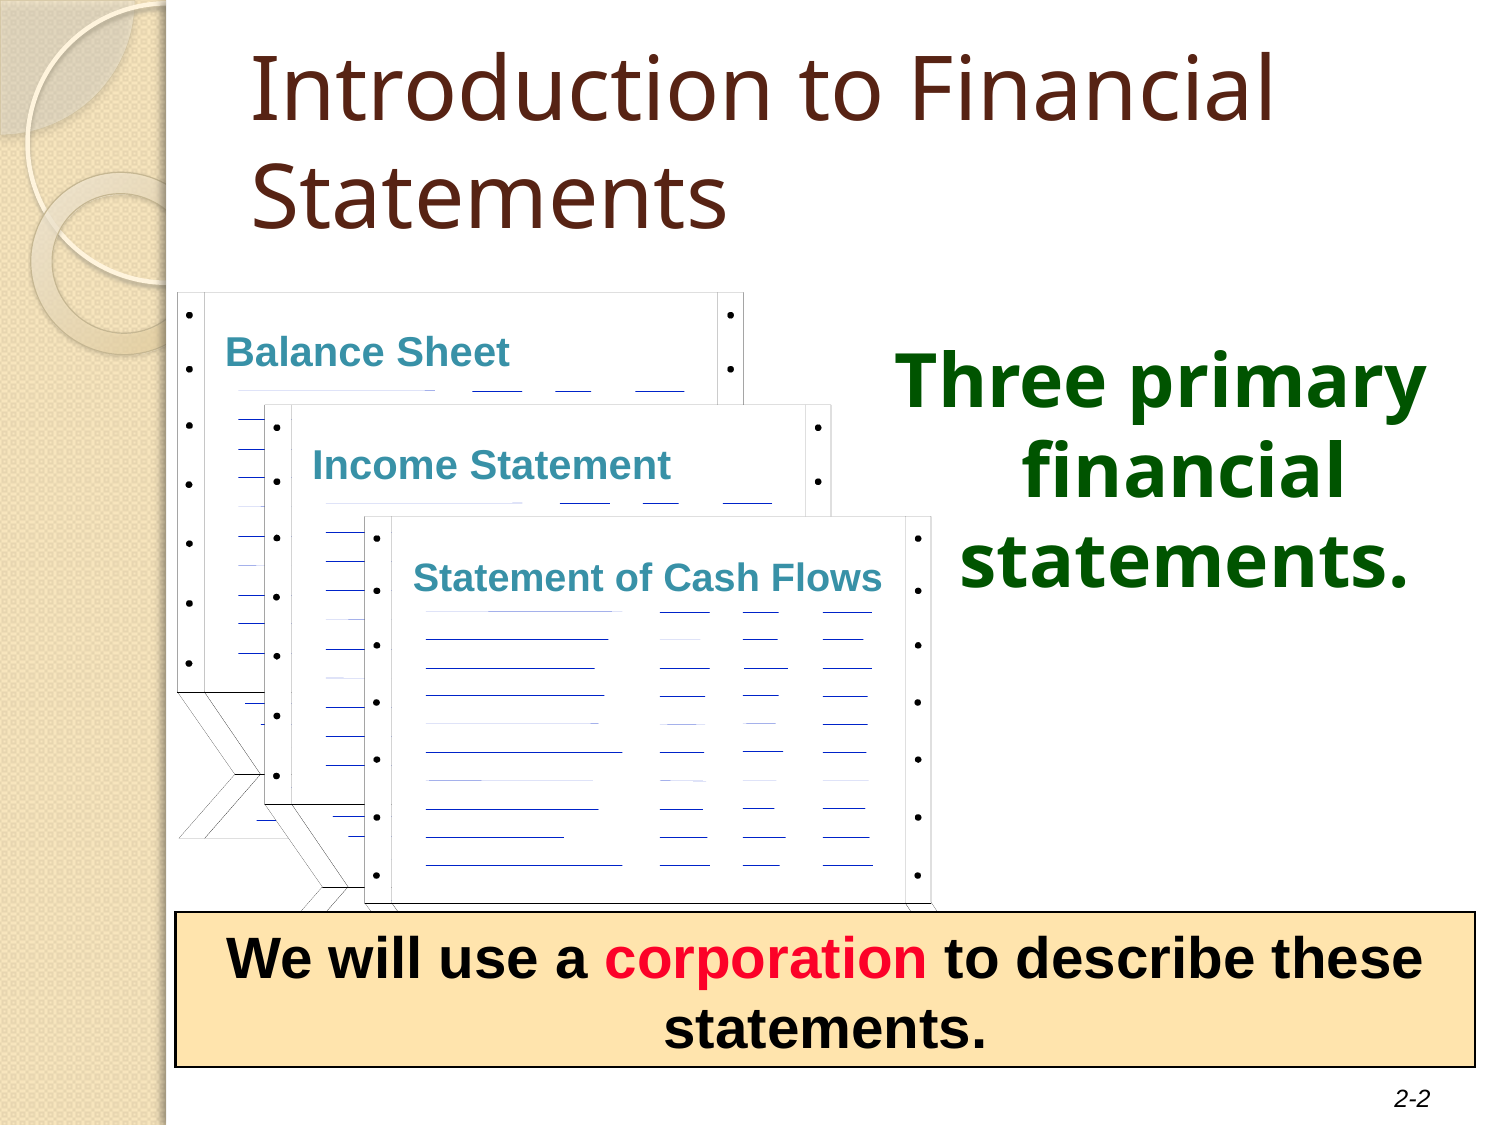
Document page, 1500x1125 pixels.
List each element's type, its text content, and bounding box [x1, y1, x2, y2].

list Three primary financial statements. [1020, 324, 1500, 651]
text_box We will use a corporation to describe these statements. [1020, 912, 1476, 1067]
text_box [149, 264, 1013, 1072]
title Introduction to Financial Statements [235, 45, 1466, 233]
